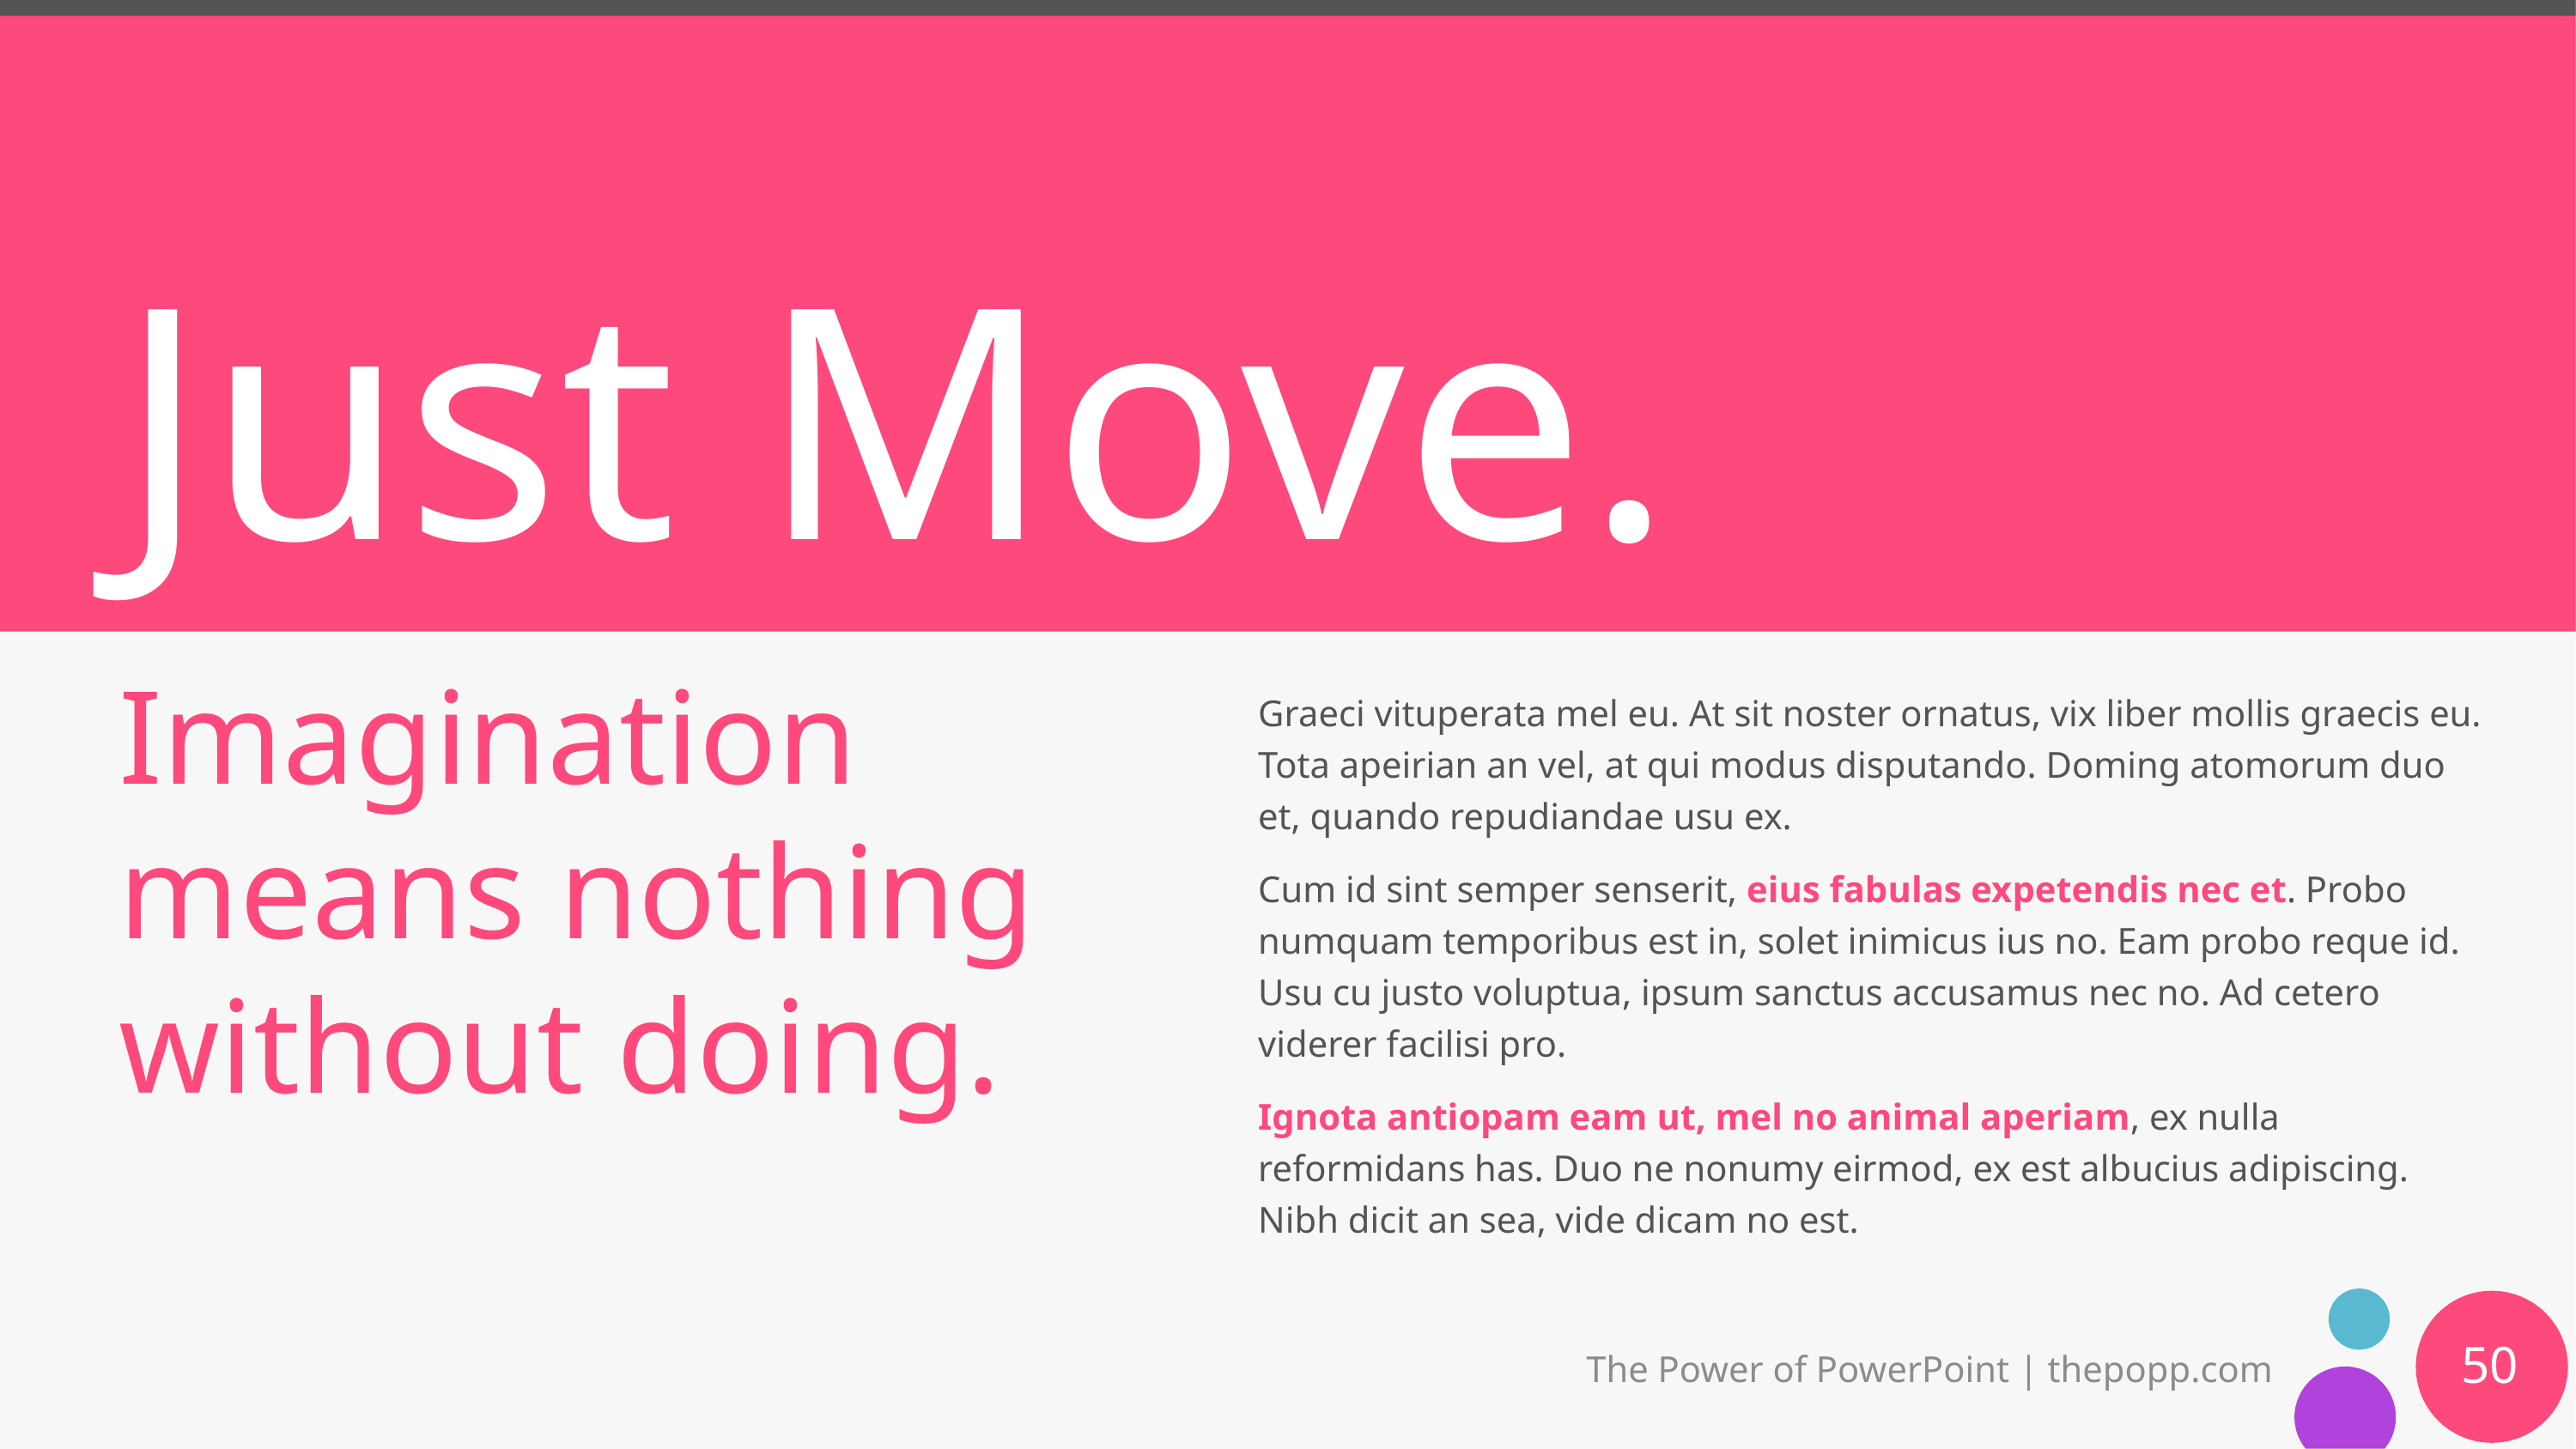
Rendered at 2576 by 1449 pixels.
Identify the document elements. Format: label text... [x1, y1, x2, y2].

list Imagination means nothing without doing. [95, 644, 1233, 1284]
list Graeci vituperata mel eu. At sit noster ornatus, vix liber mollis graecis eu. Tota apeirian an vel, at qui modus disputando. Doming atomorum duo et, quando repudiandae usu ex. Cum id sint semper senserit, eius fabulas expetendis nec et. Probo numquam temporibus est in, solet inimicus ius no. Eam probo reque id. Usu cu justo voluptua, ipsum sanctus accusamus nec no. Ad cetero viderer facilisi pro. Ignota antiopam eam ut, mel no animal aperiam, ex nulla reformidans has. Duo ne nonumy eirmod, ex est albucius adipiscing. Nibh dicit an sea, vide dicam no est. [1235, 670, 2519, 1282]
title Just Move. [95, 138, 2519, 615]
footer The Power of PowerPoint | thepopp.com [1479, 1332, 2296, 1410]
slide_number 50 [2414, 1328, 2567, 1406]
